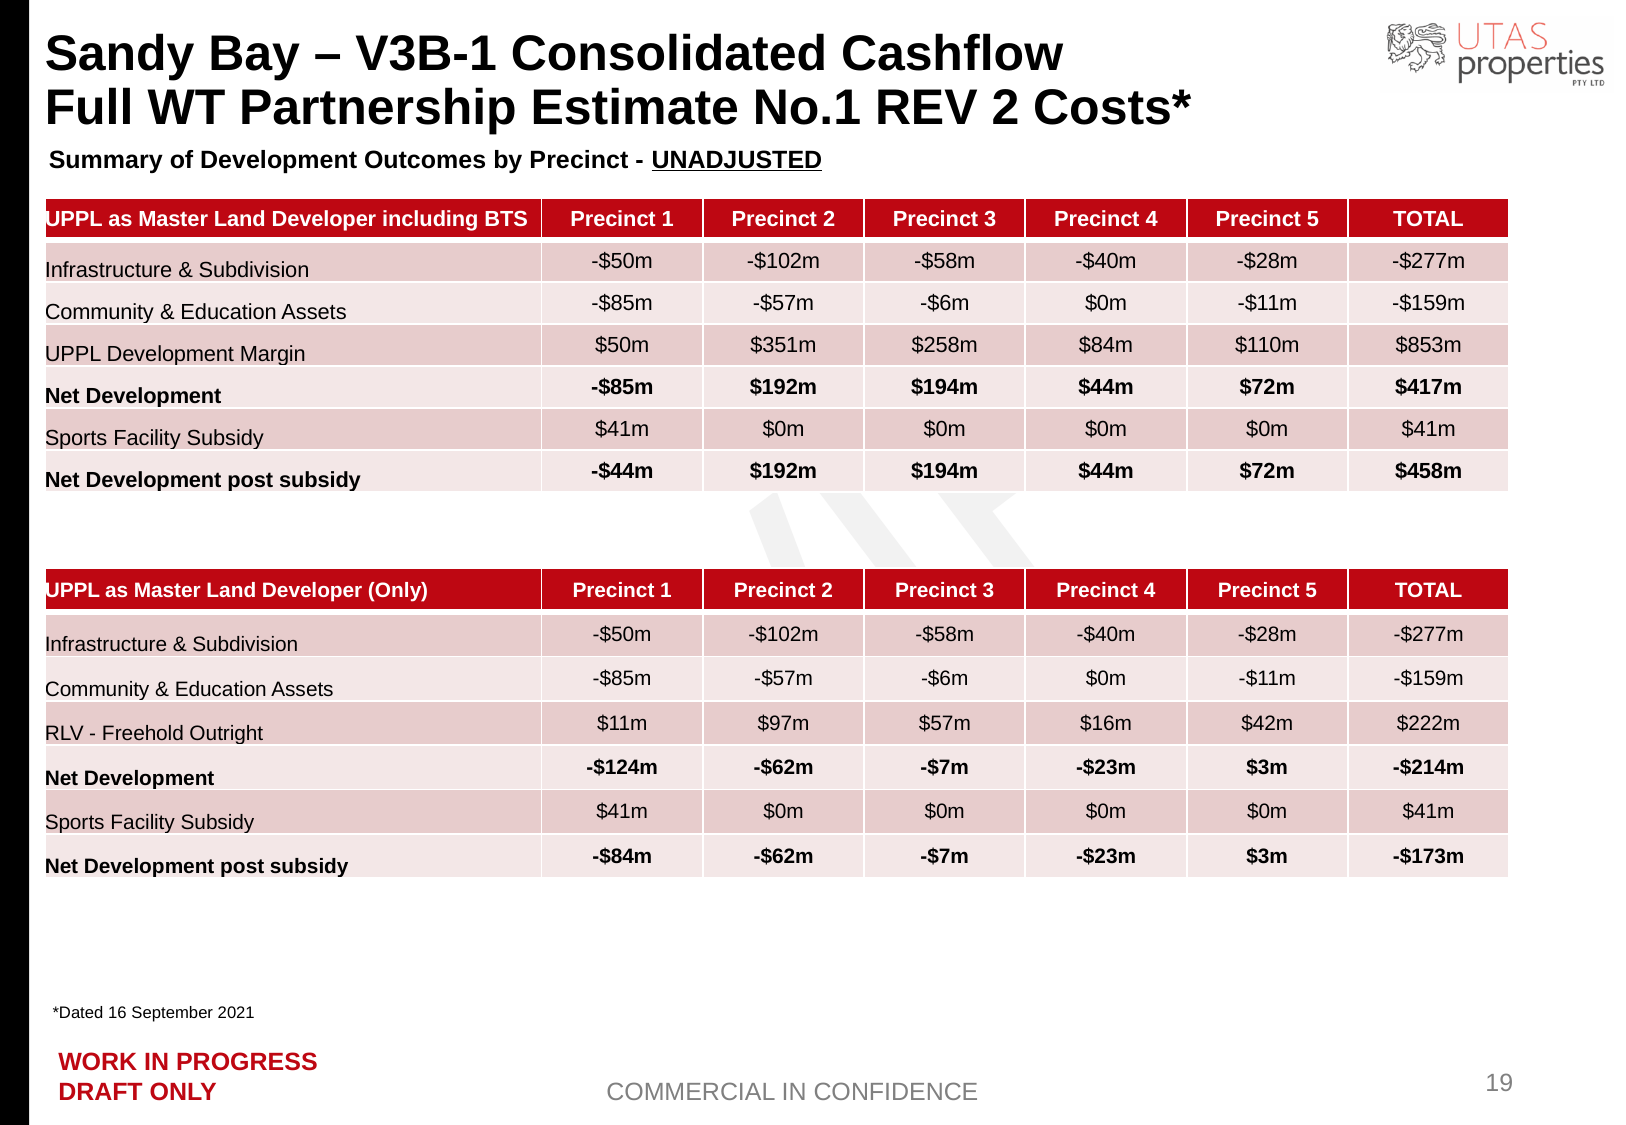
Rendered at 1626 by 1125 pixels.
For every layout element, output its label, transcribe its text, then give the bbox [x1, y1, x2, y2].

table_cell $72m [1188, 367, 1347, 407]
text_box Summary of Development Outcomes by Precinct - UNADJUSTED [33, 136, 887, 182]
table_cell -$102m [704, 615, 863, 656]
table_header Precinct 4 [1026, 199, 1186, 237]
table_cell -$84m [542, 835, 702, 877]
table_header Precinct 3 [865, 569, 1024, 609]
table_cell -$57m [704, 283, 863, 323]
table_cell Net Development [46, 367, 541, 407]
table_header Precinct 5 [1188, 199, 1347, 237]
table_cell Community & Education Assets [46, 657, 541, 700]
table_header Precinct 3 [865, 199, 1024, 237]
table_cell -$58m [865, 615, 1024, 656]
table_cell -$102m [704, 243, 863, 281]
table_cell $50m [542, 325, 702, 365]
picture [1380, 16, 1614, 93]
table_cell -$6m [865, 283, 1024, 323]
table_cell -$159m [1349, 657, 1508, 700]
table_cell -$23m [1026, 746, 1186, 789]
table_cell -$277m [1349, 615, 1508, 656]
text_box *Dated 16 September 2021 [37, 993, 902, 1029]
table_cell $3m [1188, 746, 1347, 789]
table_cell $0m [1026, 409, 1186, 449]
table_cell $42m [1188, 702, 1347, 744]
table_cell $11m [542, 702, 702, 744]
table_cell -$50m [542, 615, 702, 656]
table_cell -$159m [1349, 283, 1508, 323]
table_cell $0m [704, 790, 863, 833]
table_cell -$85m [542, 367, 702, 407]
table_cell -$85m [542, 283, 702, 323]
table_header Precinct 5 [1188, 569, 1347, 609]
table_cell -$28m [1188, 243, 1347, 281]
table_cell Infrastructure & Subdivision [46, 243, 541, 281]
table_cell RLV - Freehold Outright [46, 702, 541, 744]
table_cell $417m [1349, 367, 1508, 407]
text_box WORK IN PROGRESS DRAFT ONLY [58, 1045, 377, 1106]
table_header UPPL as Master Land Developer including BTS [46, 199, 541, 237]
table_cell $0m [1026, 790, 1186, 833]
table_cell $351m [704, 325, 863, 365]
table_cell $84m [1026, 325, 1186, 365]
table_cell $72m [1188, 451, 1347, 491]
table_cell $222m [1349, 702, 1508, 744]
table_cell $44m [1026, 451, 1186, 491]
table_cell $41m [1349, 790, 1508, 833]
table_cell -$62m [704, 746, 863, 789]
table_cell $192m [704, 367, 863, 407]
table_header TOTAL [1349, 569, 1508, 609]
table_cell $97m [704, 702, 863, 744]
table_cell $0m [704, 409, 863, 449]
table_cell -$11m [1188, 657, 1347, 700]
title Sandy Bay – V3B-1 Consolidated Cashflow Full WT Partnership Estimate No.1 REV 2 Costs* [44, 27, 1434, 137]
table_cell -$7m [865, 746, 1024, 789]
table_cell -$277m [1349, 243, 1508, 281]
table_cell $258m [865, 325, 1024, 365]
table_cell $0m [1026, 283, 1186, 323]
table_cell -$7m [865, 835, 1024, 877]
table_cell -$40m [1026, 243, 1186, 281]
table_cell -$124m [542, 746, 702, 789]
table_cell $194m [865, 451, 1024, 491]
table_header Precinct 1 [542, 199, 702, 237]
table_cell -$58m [865, 243, 1024, 281]
table_header Precinct 4 [1026, 569, 1186, 609]
table_cell -$214m [1349, 746, 1508, 789]
table_cell -$173m [1349, 835, 1508, 877]
table_cell $16m [1026, 702, 1186, 744]
table_cell -$44m [542, 451, 702, 491]
table_cell Net Development post subsidy [46, 835, 541, 877]
table_cell $110m [1188, 325, 1347, 365]
table_cell -$57m [704, 657, 863, 700]
table_header UPPL as Master Land Developer (Only) [46, 569, 541, 609]
table_cell -$40m [1026, 615, 1186, 656]
table_header Precinct 1 [542, 569, 702, 609]
table_cell Sports Facility Subsidy [46, 790, 541, 833]
table_cell -$50m [542, 243, 702, 281]
table_cell -$6m [865, 657, 1024, 700]
table_cell Sports Facility Subsidy [46, 409, 541, 449]
table_cell $853m [1349, 325, 1508, 365]
table_cell $0m [1188, 790, 1347, 833]
table_cell Community & Education Assets [46, 283, 541, 323]
table_cell $0m [1188, 409, 1347, 449]
table_cell $41m [1349, 409, 1508, 449]
table_cell $194m [865, 367, 1024, 407]
table_cell -$28m [1188, 615, 1347, 656]
table_cell $41m [542, 409, 702, 449]
table_cell -$11m [1188, 283, 1347, 323]
table_cell -$85m [542, 657, 702, 700]
table_cell -$23m [1026, 835, 1186, 877]
table_cell $57m [865, 702, 1024, 744]
table_cell Infrastructure & Subdivision [46, 615, 541, 656]
table_cell $0m [865, 790, 1024, 833]
table_header TOTAL [1349, 199, 1508, 237]
table_header Precinct 2 [704, 199, 863, 237]
table_cell $192m [704, 451, 863, 491]
table_cell $44m [1026, 367, 1186, 407]
table_cell UPPL Development Margin [46, 325, 541, 365]
table_cell $3m [1188, 835, 1347, 877]
table_cell $41m [542, 790, 702, 833]
table_cell Net Development [46, 746, 541, 789]
table_cell $0m [865, 409, 1024, 449]
table_cell $458m [1349, 451, 1508, 491]
table_cell -$62m [704, 835, 863, 877]
table_cell $0m [1026, 657, 1186, 700]
table_header Precinct 2 [704, 569, 863, 609]
table_cell Net Development post subsidy [46, 451, 541, 491]
